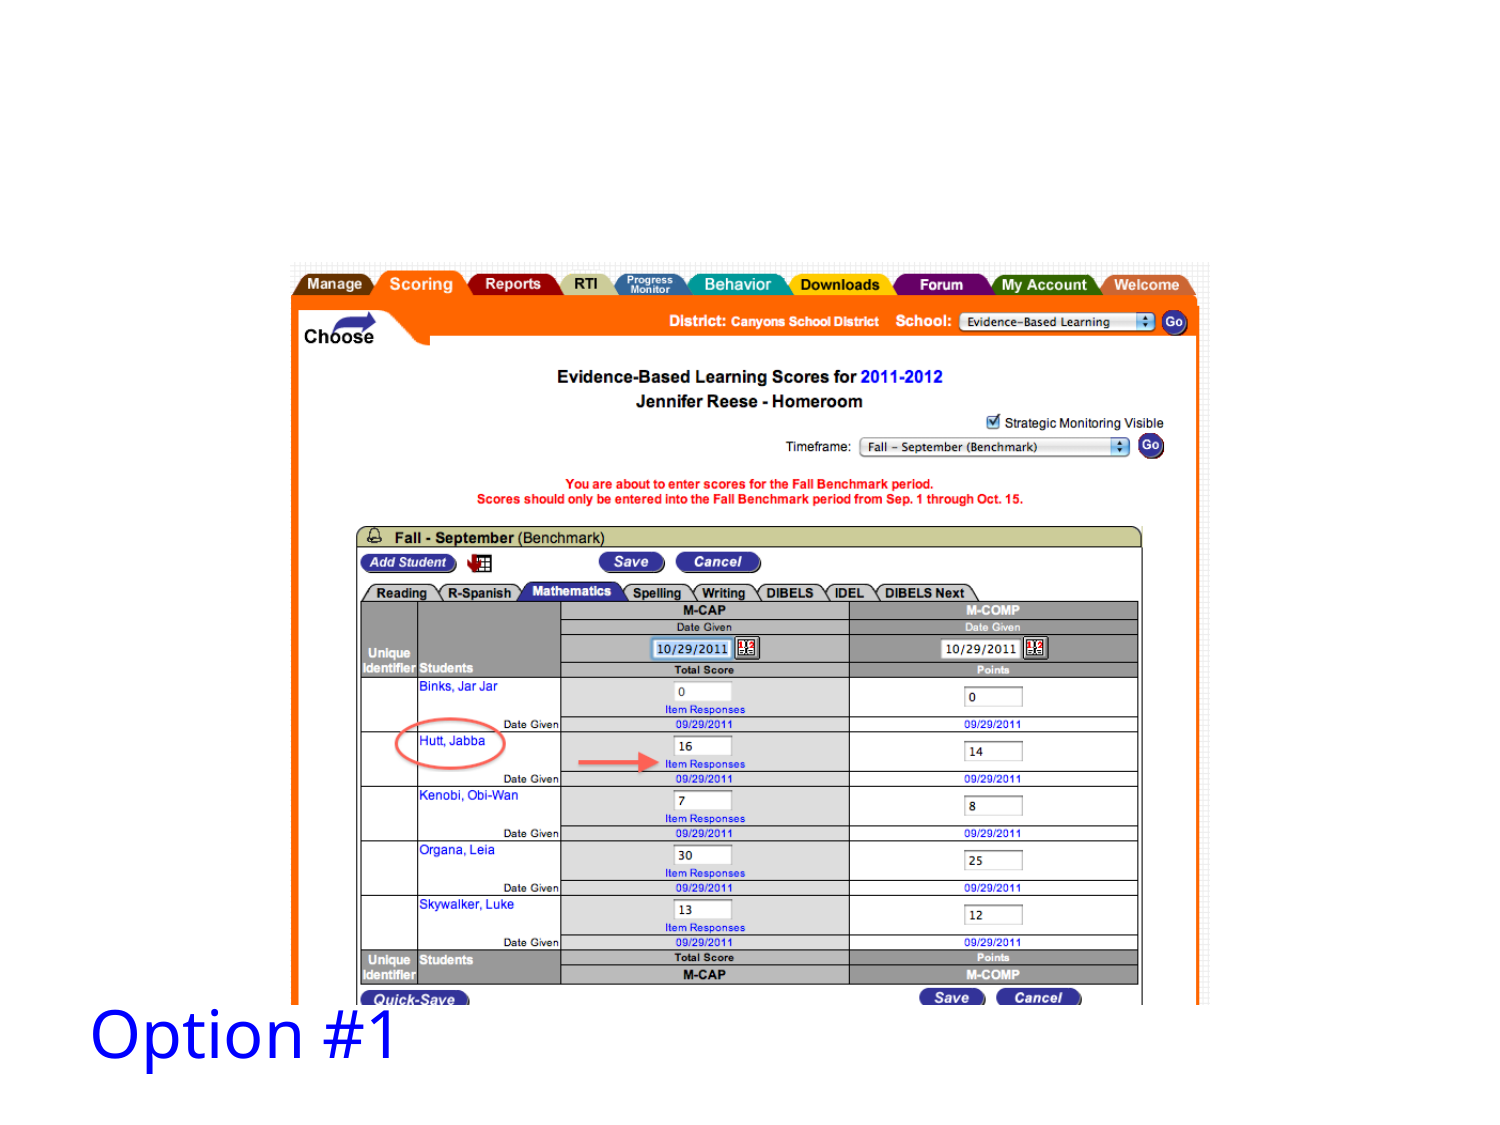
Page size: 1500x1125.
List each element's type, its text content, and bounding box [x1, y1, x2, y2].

text_box Option #1 [75, 1013, 518, 1079]
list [74, 262, 1426, 1006]
